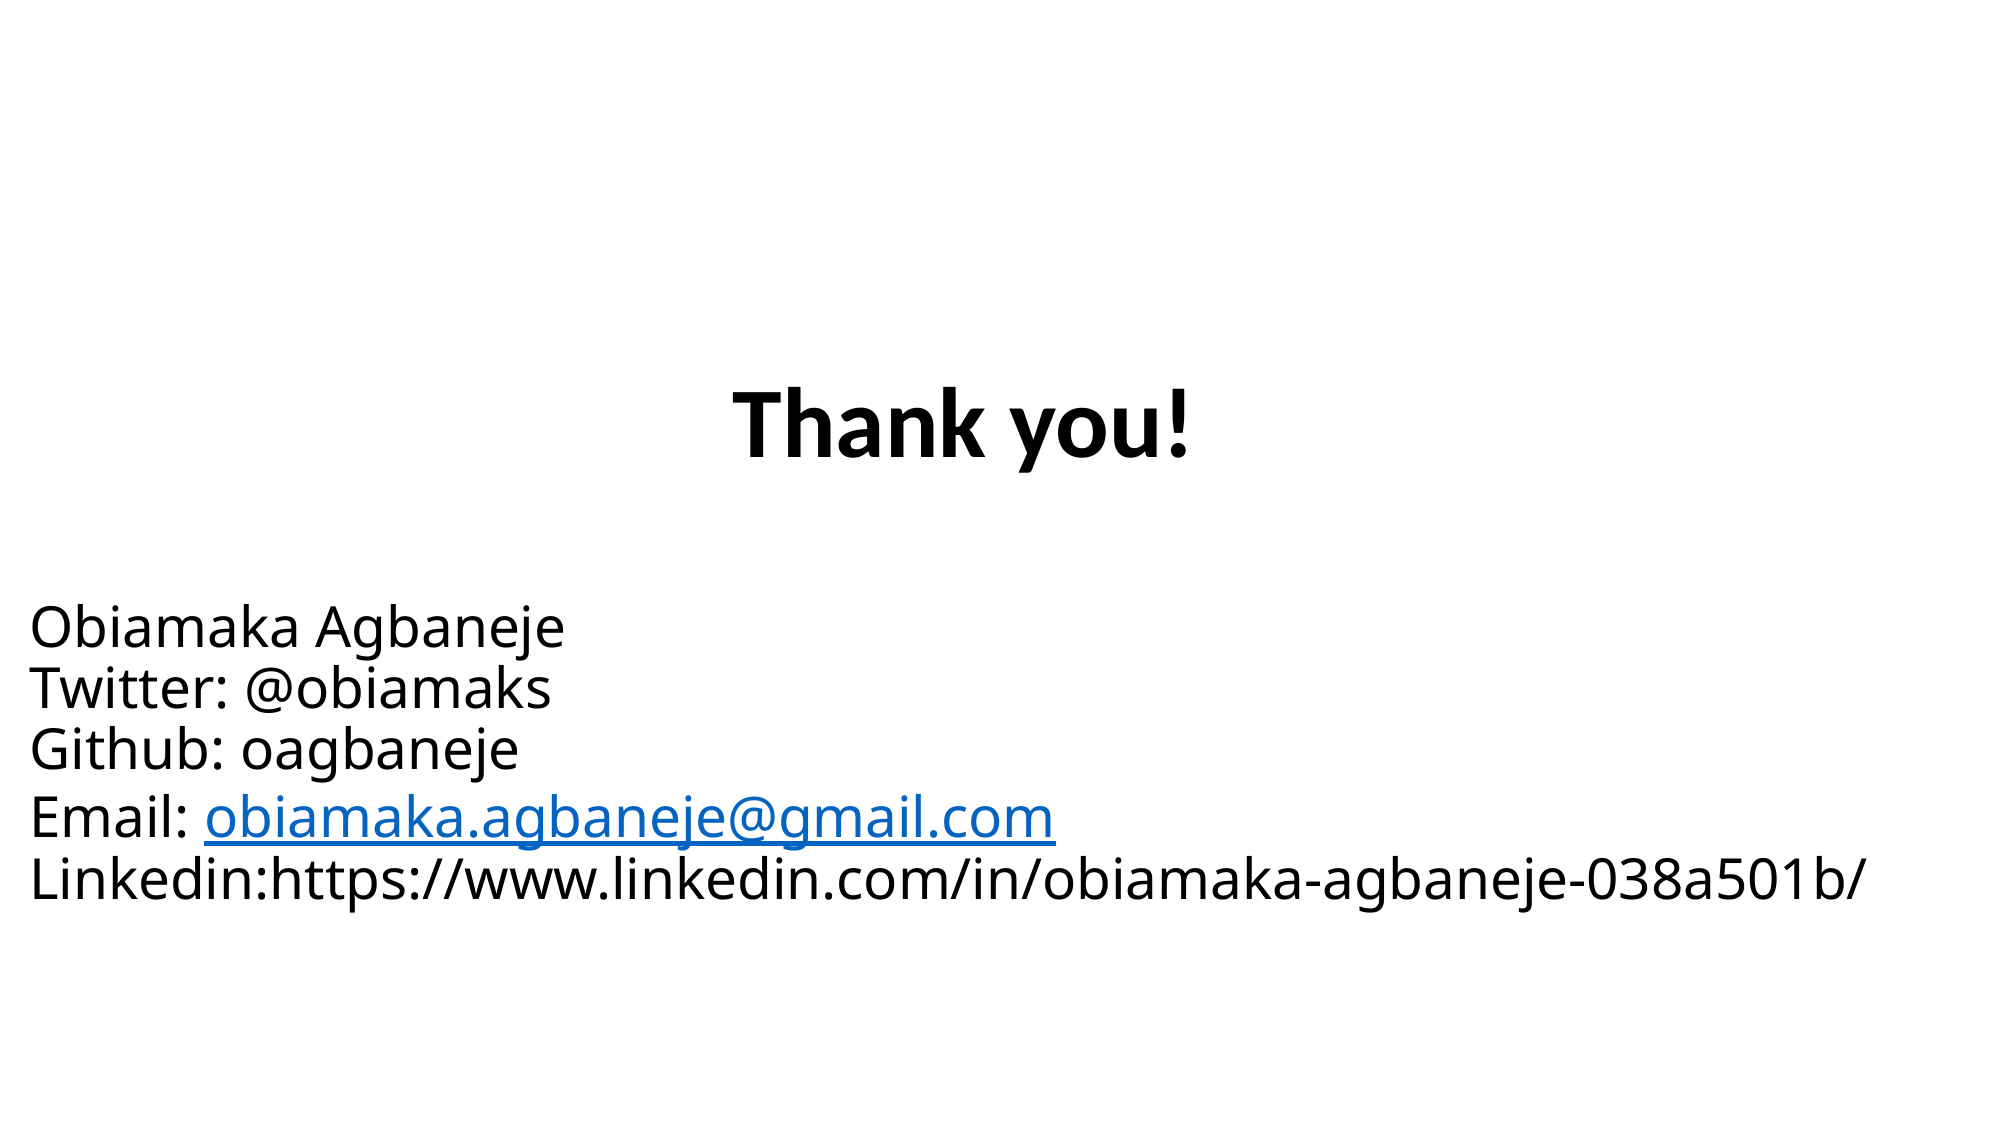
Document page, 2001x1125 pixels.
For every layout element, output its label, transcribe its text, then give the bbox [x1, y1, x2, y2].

title Thank you! [717, 316, 1283, 535]
text_box Obiamaka Agbaneje Twitter: @obiamaks Github: oagbaneje Email: obiamaka.agbaneje@gmail.com Linkedin:https://www.linkedin.com/in/obiamaka-agbaneje-038a501b/ [14, 590, 1986, 920]
